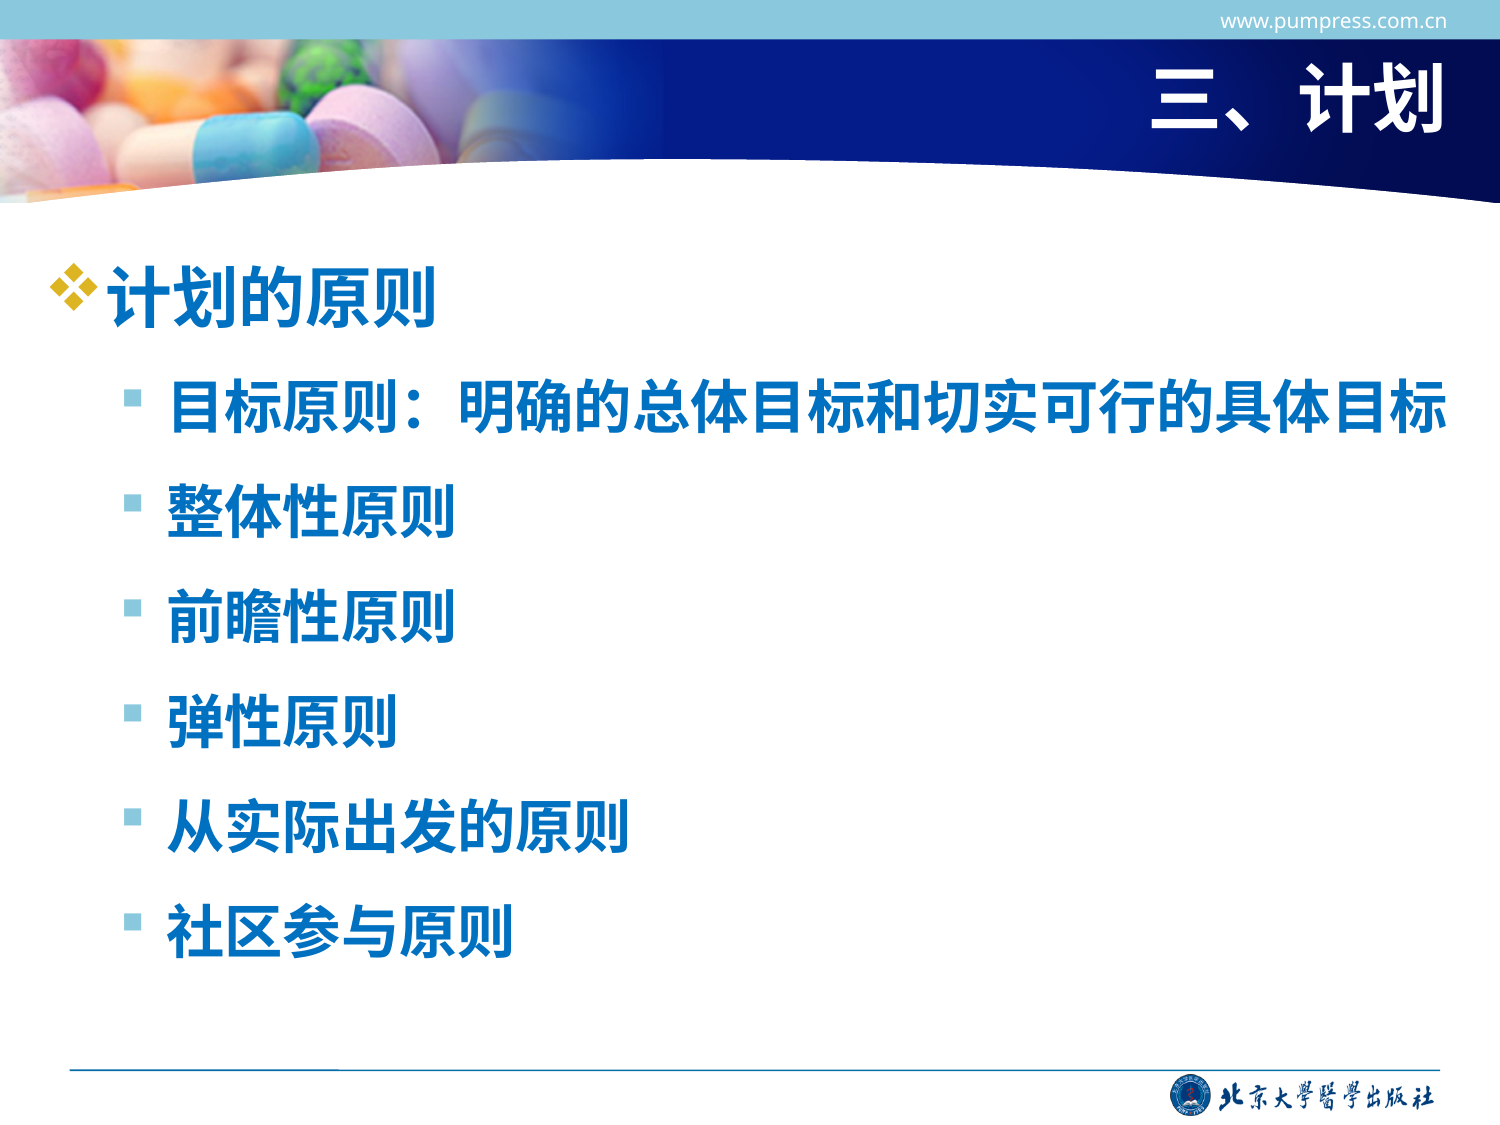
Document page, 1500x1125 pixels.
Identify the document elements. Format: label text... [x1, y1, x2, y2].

list 计划的原则 目标原则：明确的总体目标和切实可行的具体目标 整体性原则 前瞻性原则 弹性原则 从实际出发的原则 社区参与原则 [29, 207, 1500, 1071]
picture [1170, 1074, 1436, 1118]
slide_number www.pumpress.com.cn [1024, 0, 1463, 38]
title 三、计划 [137, 49, 1463, 143]
picture [0, 40, 1500, 203]
